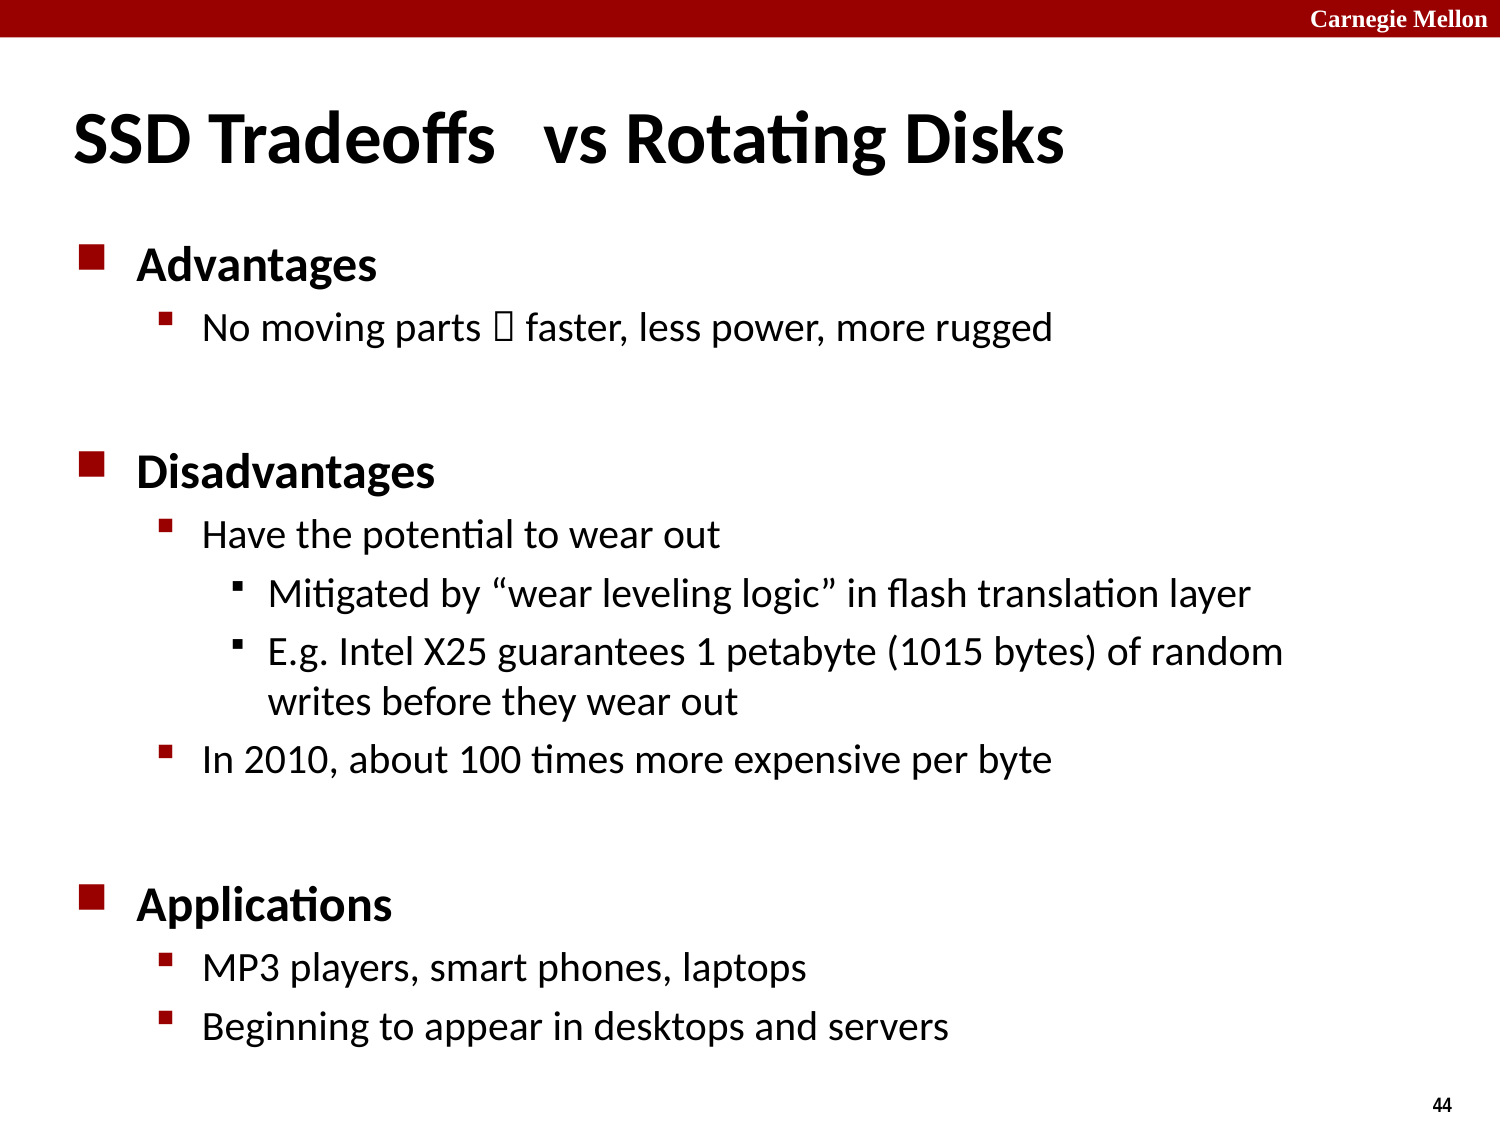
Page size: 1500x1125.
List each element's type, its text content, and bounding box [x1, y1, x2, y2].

title SSD Tradeoffs vs Rotating Disks [58, 71, 1305, 197]
list Advantages No moving parts  faster, less power, more rugged Disadvantages Have the potential to wear out Mitigated by “wear leveling logic” in flash translation layer E.g. Intel X25 guarantees 1 petabyte (1015 bytes) of random writes before they wear out In 2010, about 100 times more expensive per byte Applications MP3 players, smart phones, laptops Beginning to appear in desktops and servers [64, 223, 1361, 1040]
